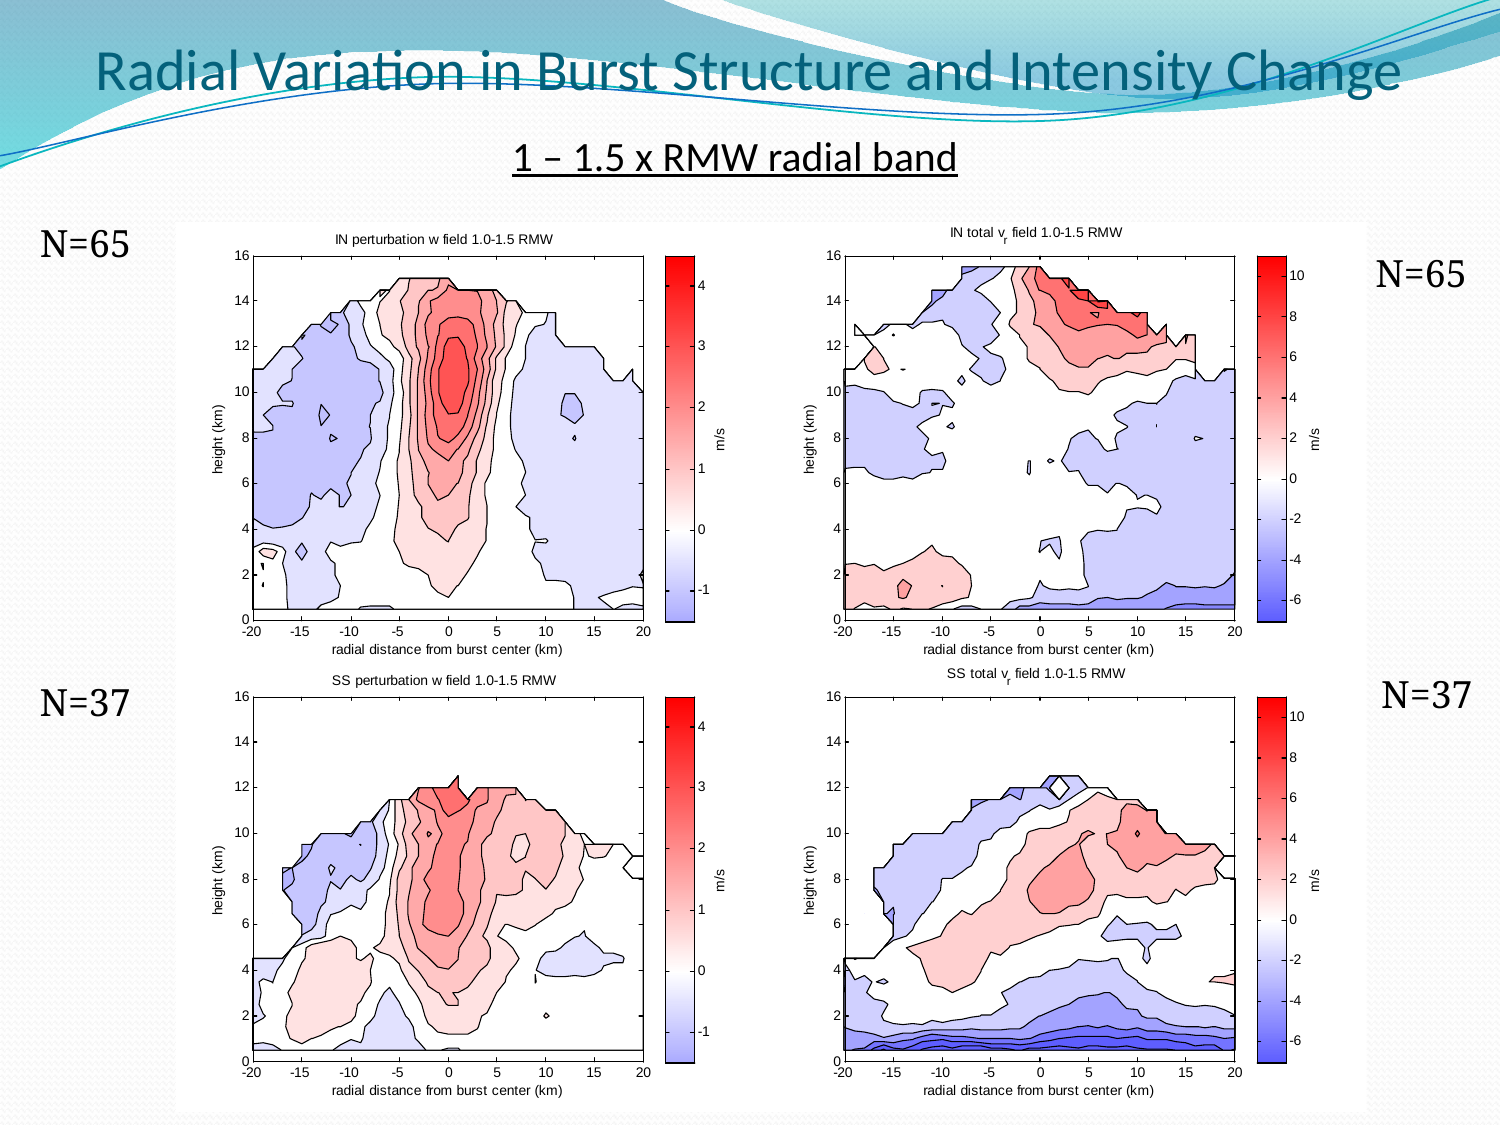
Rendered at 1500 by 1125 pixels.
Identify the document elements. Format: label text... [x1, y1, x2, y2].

text_box N=65 [24, 212, 200, 273]
text_box N=37 [1373, 663, 1500, 723]
text_box N=65 [1373, 242, 1499, 303]
text_box 1 – 1.5 x RMW radial band [497, 121, 974, 187]
text_box N=37 [24, 671, 163, 732]
text_box Radial Variation in Burst Structure and Intensity Change [0, 24, 1500, 213]
picture [175, 221, 1367, 1112]
picture [175, 680, 776, 1112]
